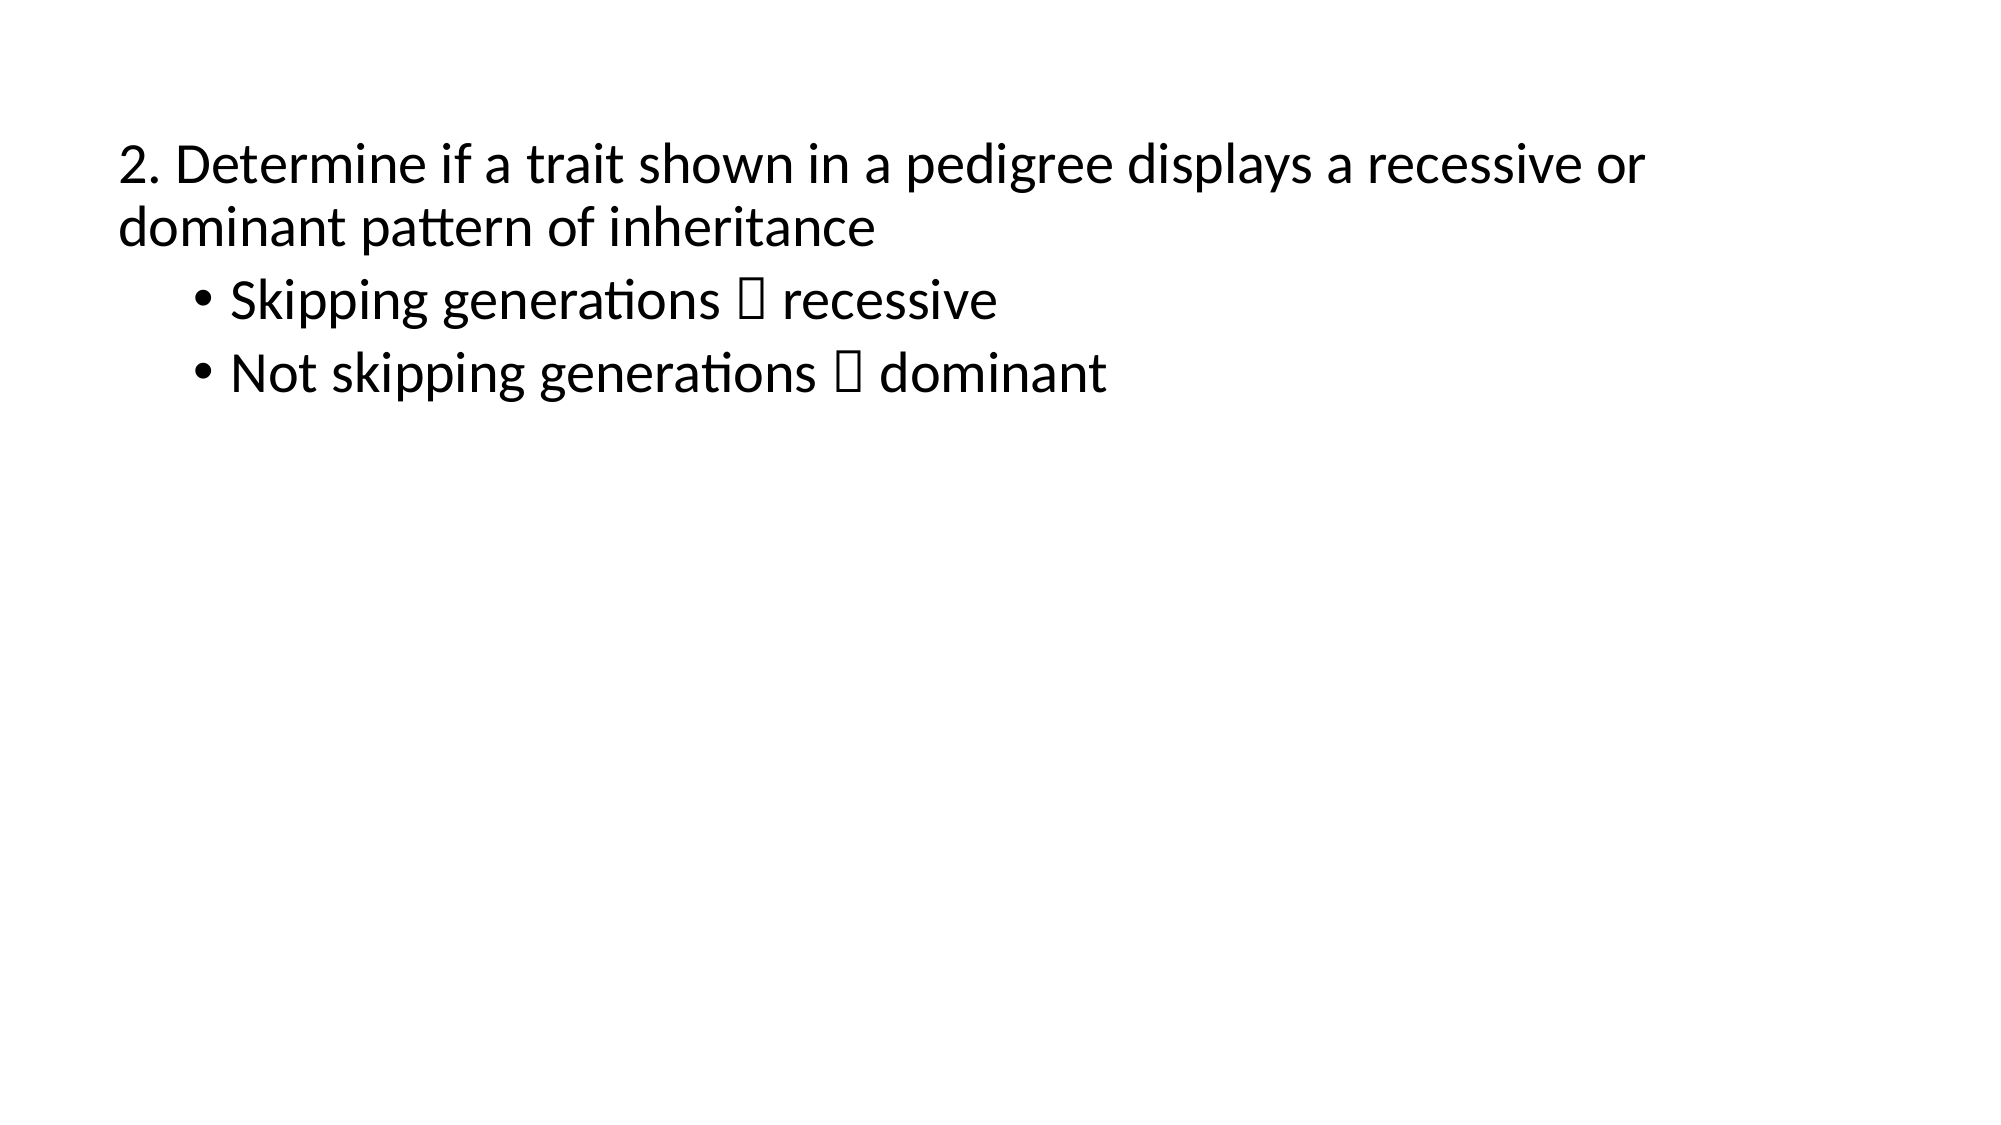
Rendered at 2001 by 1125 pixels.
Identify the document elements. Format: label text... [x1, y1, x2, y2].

list 2. Determine if a trait shown in a pedigree displays a recessive or dominant pattern of inheritance Skipping generations  recessive Not skipping generations  dominant [103, 125, 1829, 840]
